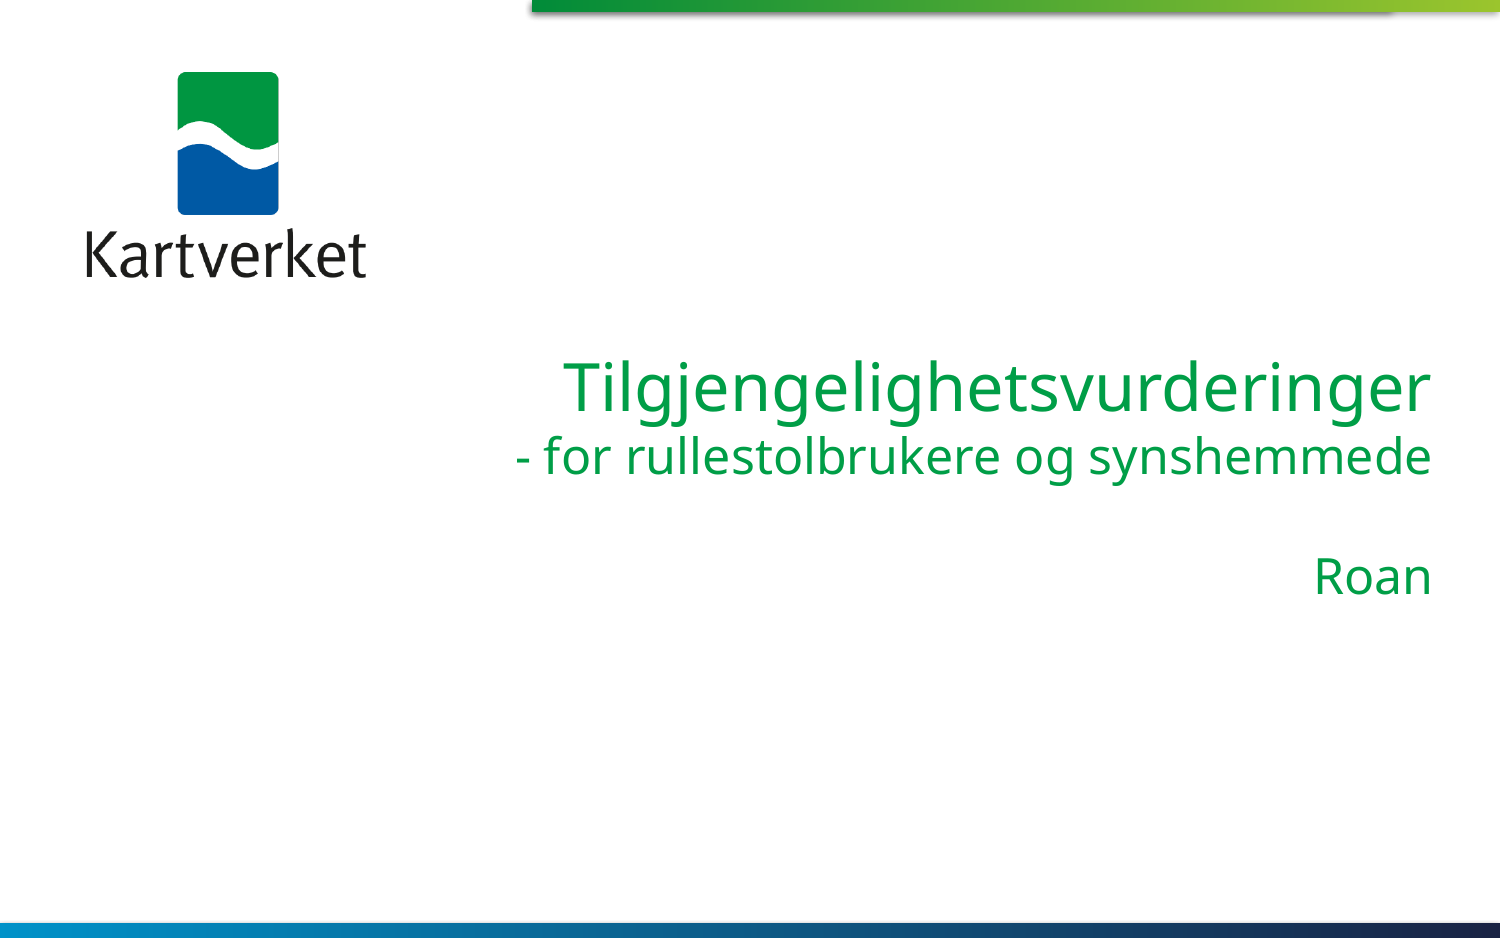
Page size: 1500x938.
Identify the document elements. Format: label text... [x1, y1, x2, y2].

text_box Tilgjengelighetsvurderinger - for rullestolbrukere og synshemmede Roan [66, 337, 1449, 613]
